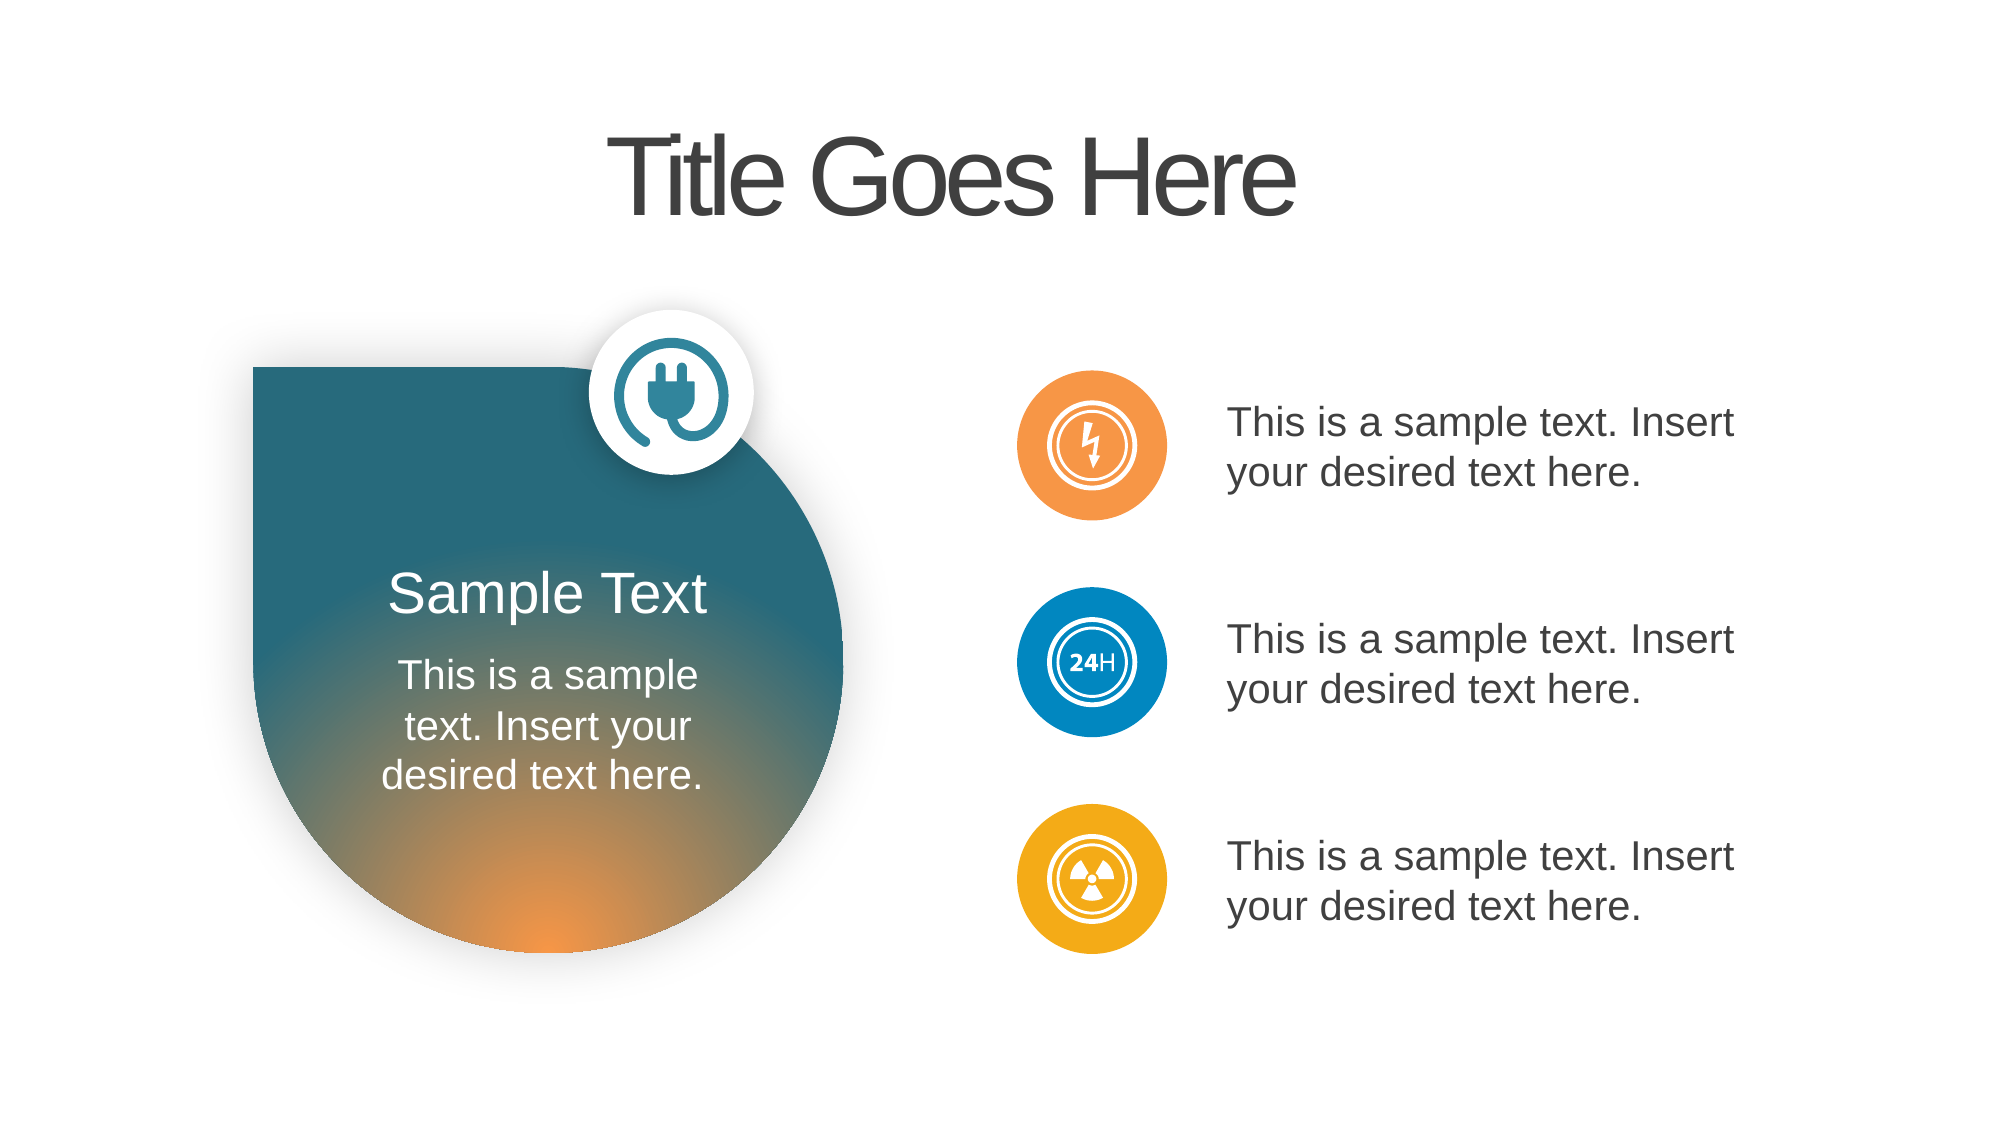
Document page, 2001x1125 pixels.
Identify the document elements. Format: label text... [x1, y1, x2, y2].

text_box Title Goes Here [590, 102, 1410, 238]
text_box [253, 309, 844, 954]
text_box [1017, 803, 1836, 954]
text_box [1017, 370, 1836, 521]
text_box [1017, 587, 1836, 738]
